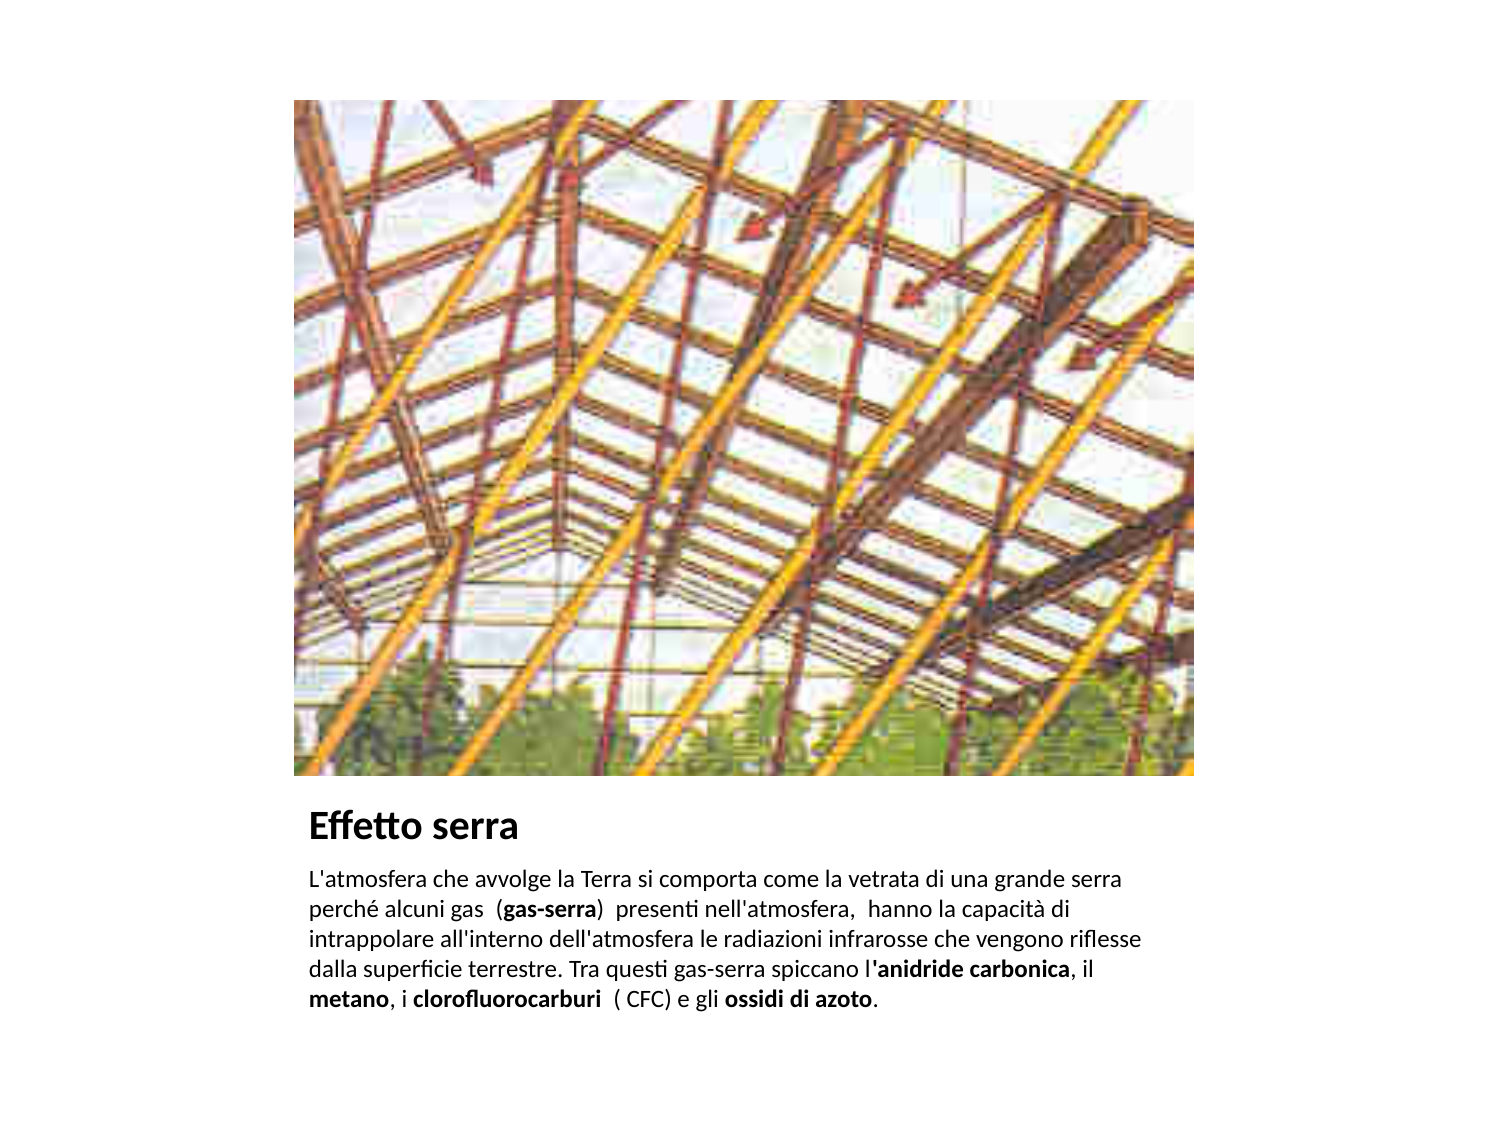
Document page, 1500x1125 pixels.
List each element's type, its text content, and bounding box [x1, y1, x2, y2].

title Effetto serra [294, 787, 1194, 855]
list L'atmosfera che avvolge la Terra si comporta come la vetrata di una grande serra perché alcuni gas (gas-serra) presenti nell'atmosfera, hanno la capacità di intrappolare all'interno dell'atmosfera le radiazioni infrarosse che vengono riflesse dalla superficie terrestre. Tra questi gas-serra spiccano l'anidride carbonica, il metano, i clorofluorocarburi ( CFC) e gli ossidi di azoto. [294, 855, 1194, 1013]
picture [293, 100, 1195, 776]
